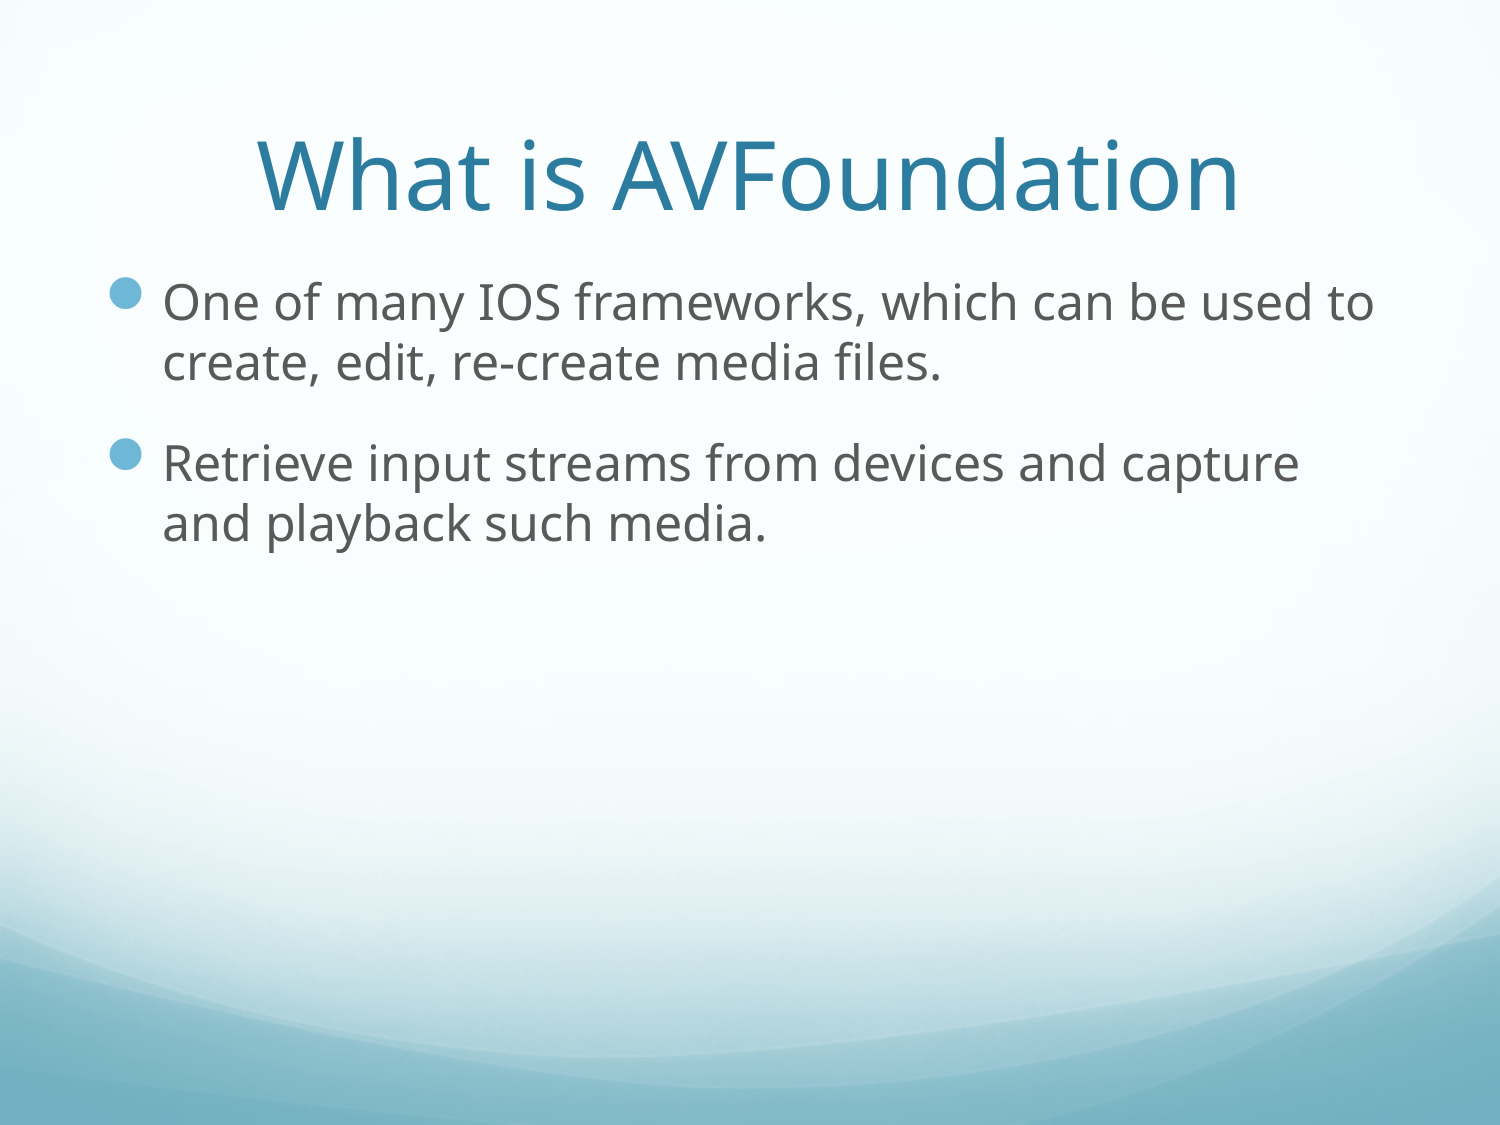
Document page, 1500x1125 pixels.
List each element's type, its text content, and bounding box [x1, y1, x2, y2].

title What is AVFoundation [90, 17, 1410, 237]
list One of many IOS frameworks, which can be used to create, edit, re-create media files. Retrieve input streams from devices and capture and playback such media. [90, 262, 1410, 975]
